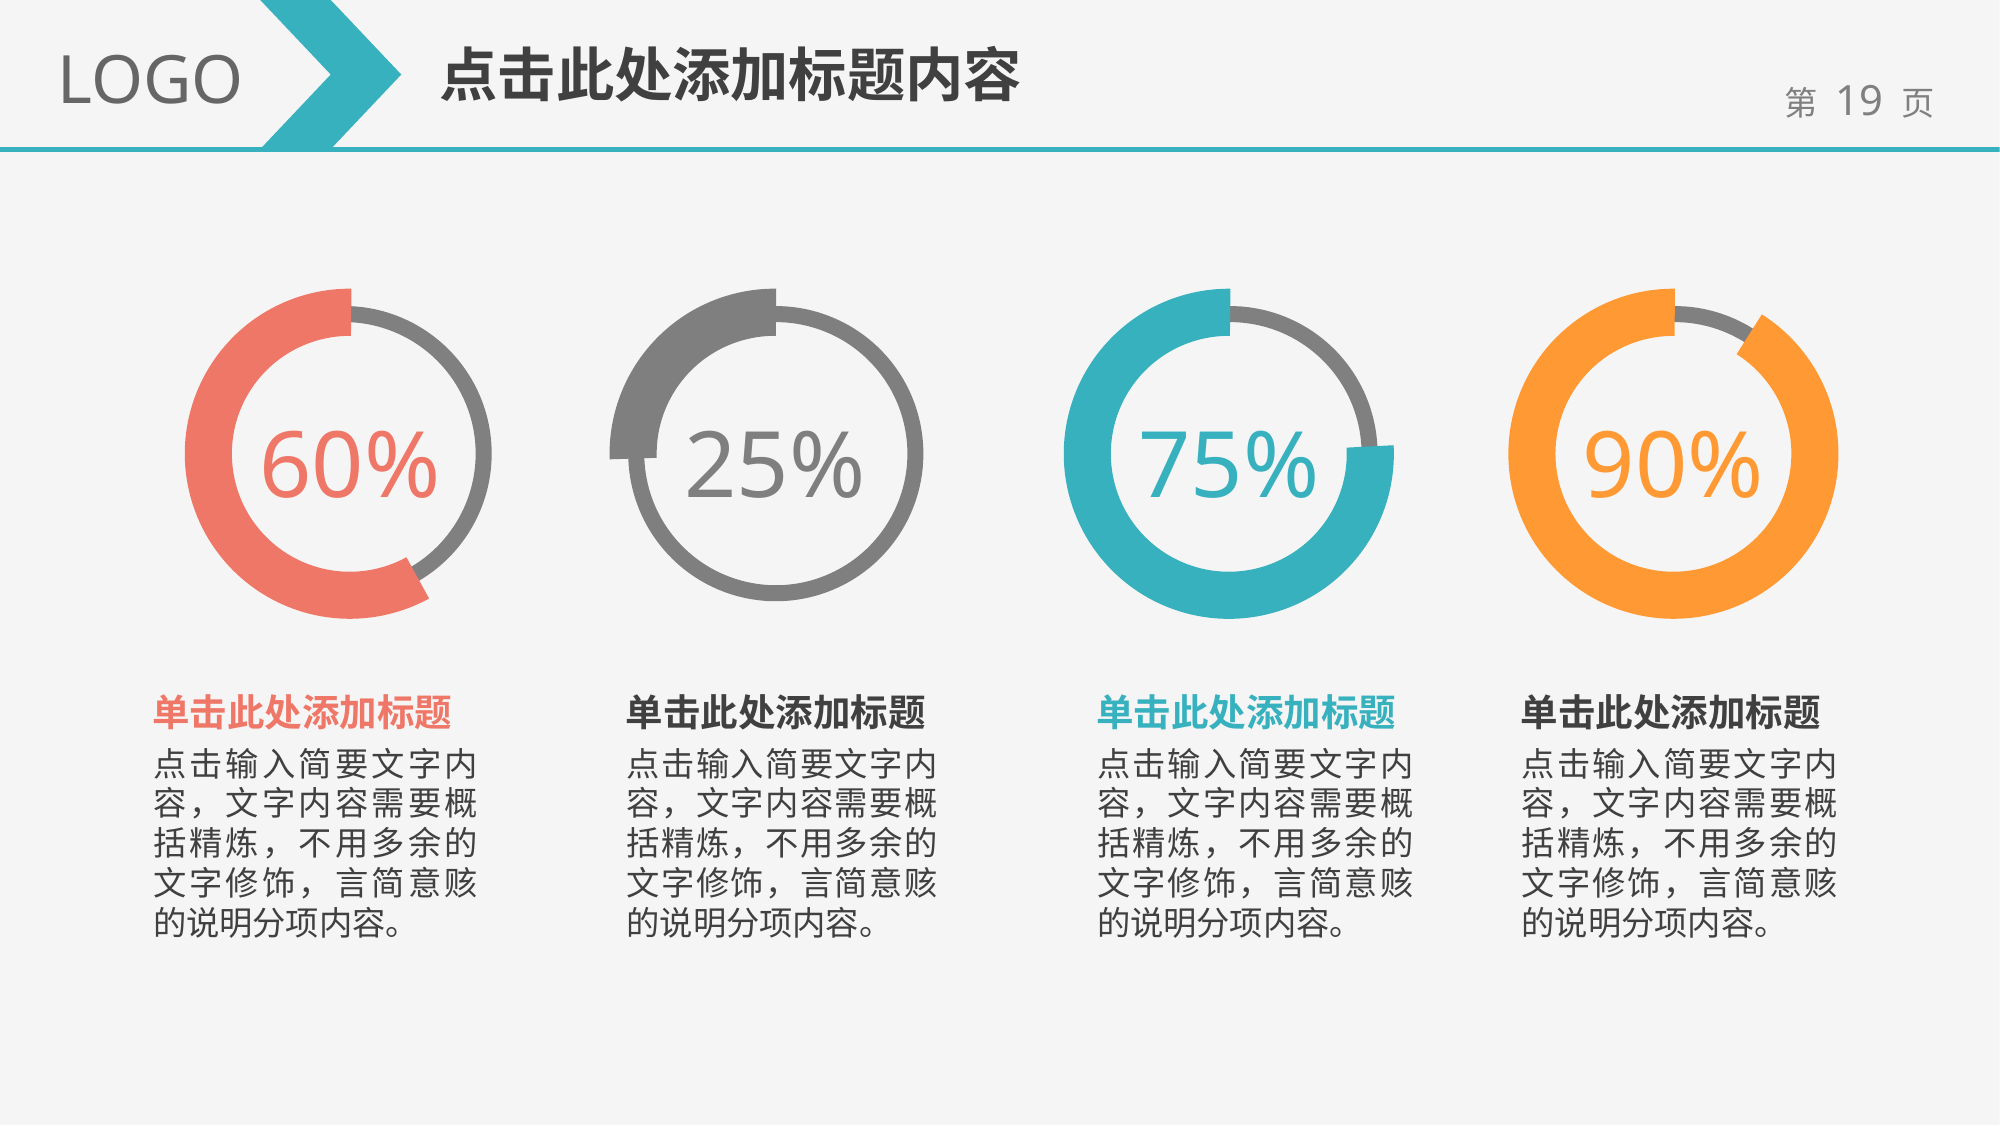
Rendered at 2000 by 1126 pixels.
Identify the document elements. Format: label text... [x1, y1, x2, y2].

text_box 单击此处添加标题 [611, 681, 985, 742]
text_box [1508, 288, 1839, 619]
text_box 点击输入简要文字内容，文字内容需要概括精炼，不用多余的文字修饰，言简意赅的说明分项内容。 [138, 742, 493, 950]
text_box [184, 288, 516, 619]
text_box 单击此处添加标题 [1081, 681, 1455, 742]
text_box 单击此处添加标题 [137, 681, 519, 742]
text_box 点击输入简要文字内容，文字内容需要概括精炼，不用多余的文字修饰，言简意赅的说明分项内容。 [1082, 742, 1429, 950]
text_box 点击输入简要文字内容，文字内容需要概括精炼，不用多余的文字修饰，言简意赅的说明分项内容。 [611, 742, 953, 950]
text_box 点击输入简要文字内容，文字内容需要概括精炼，不用多余的文字修饰，言简意赅的说明分项内容。 [1506, 742, 1853, 950]
text_box 单击此处添加标题 [1506, 681, 1880, 742]
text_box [1063, 288, 1395, 619]
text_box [609, 288, 940, 619]
